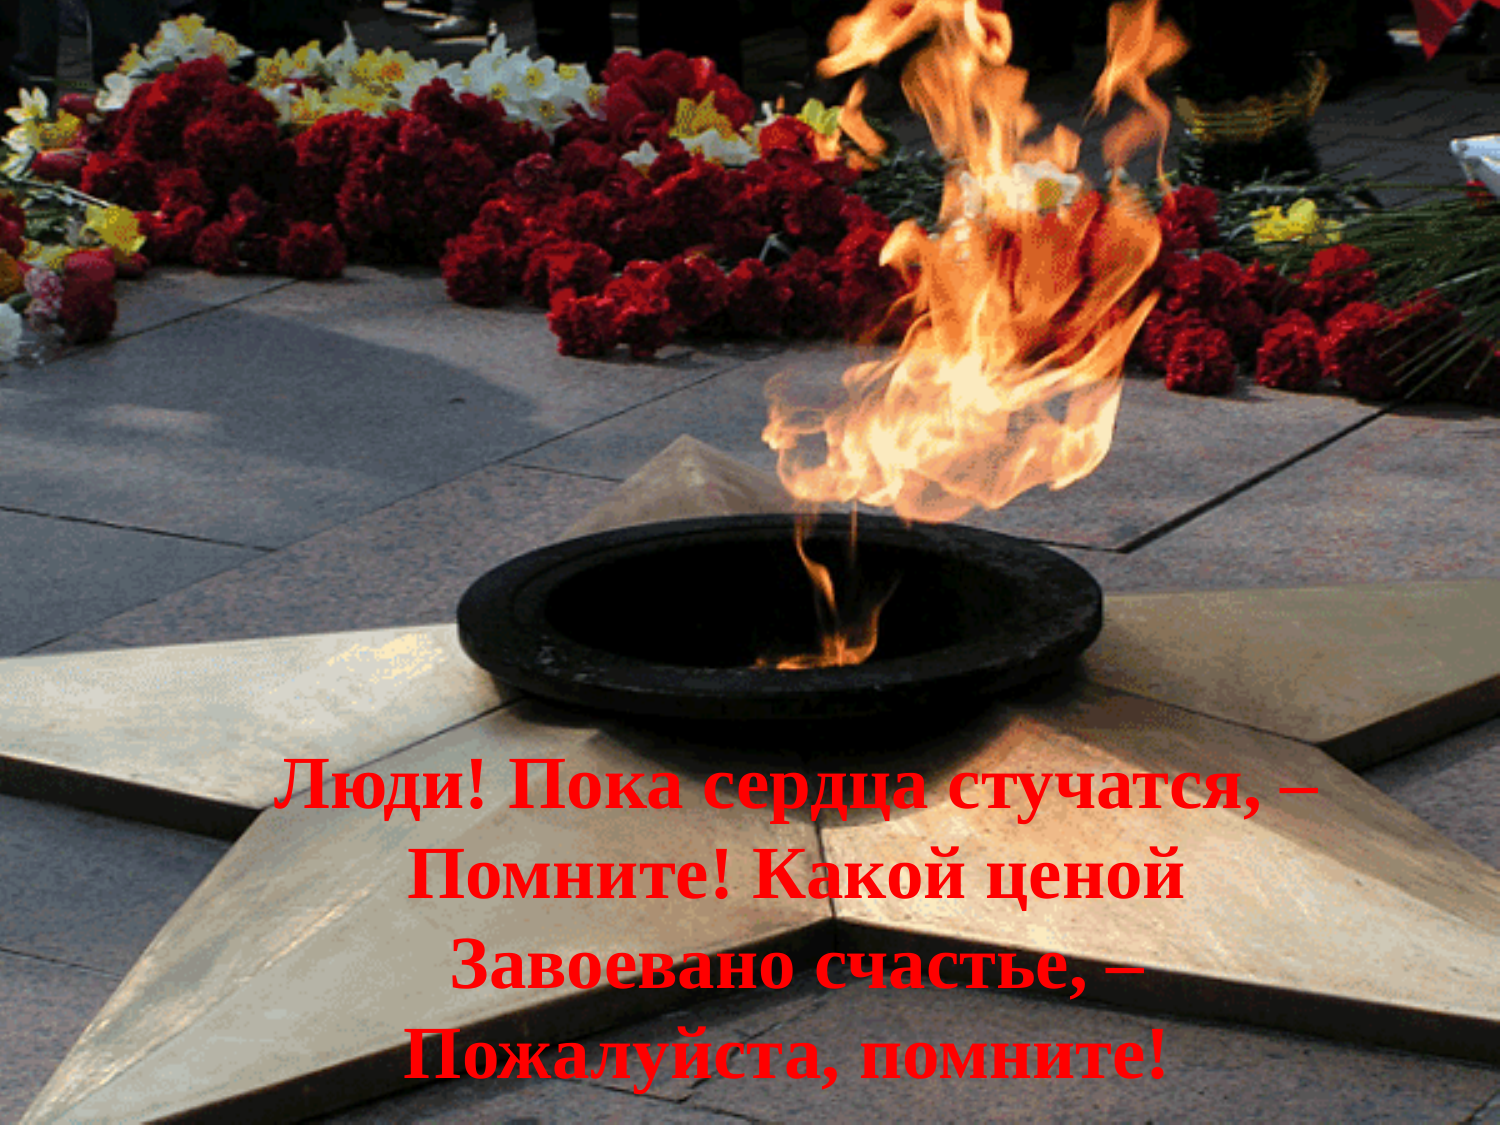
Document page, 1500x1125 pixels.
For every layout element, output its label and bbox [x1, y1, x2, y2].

list [0, 0, 1500, 1125]
